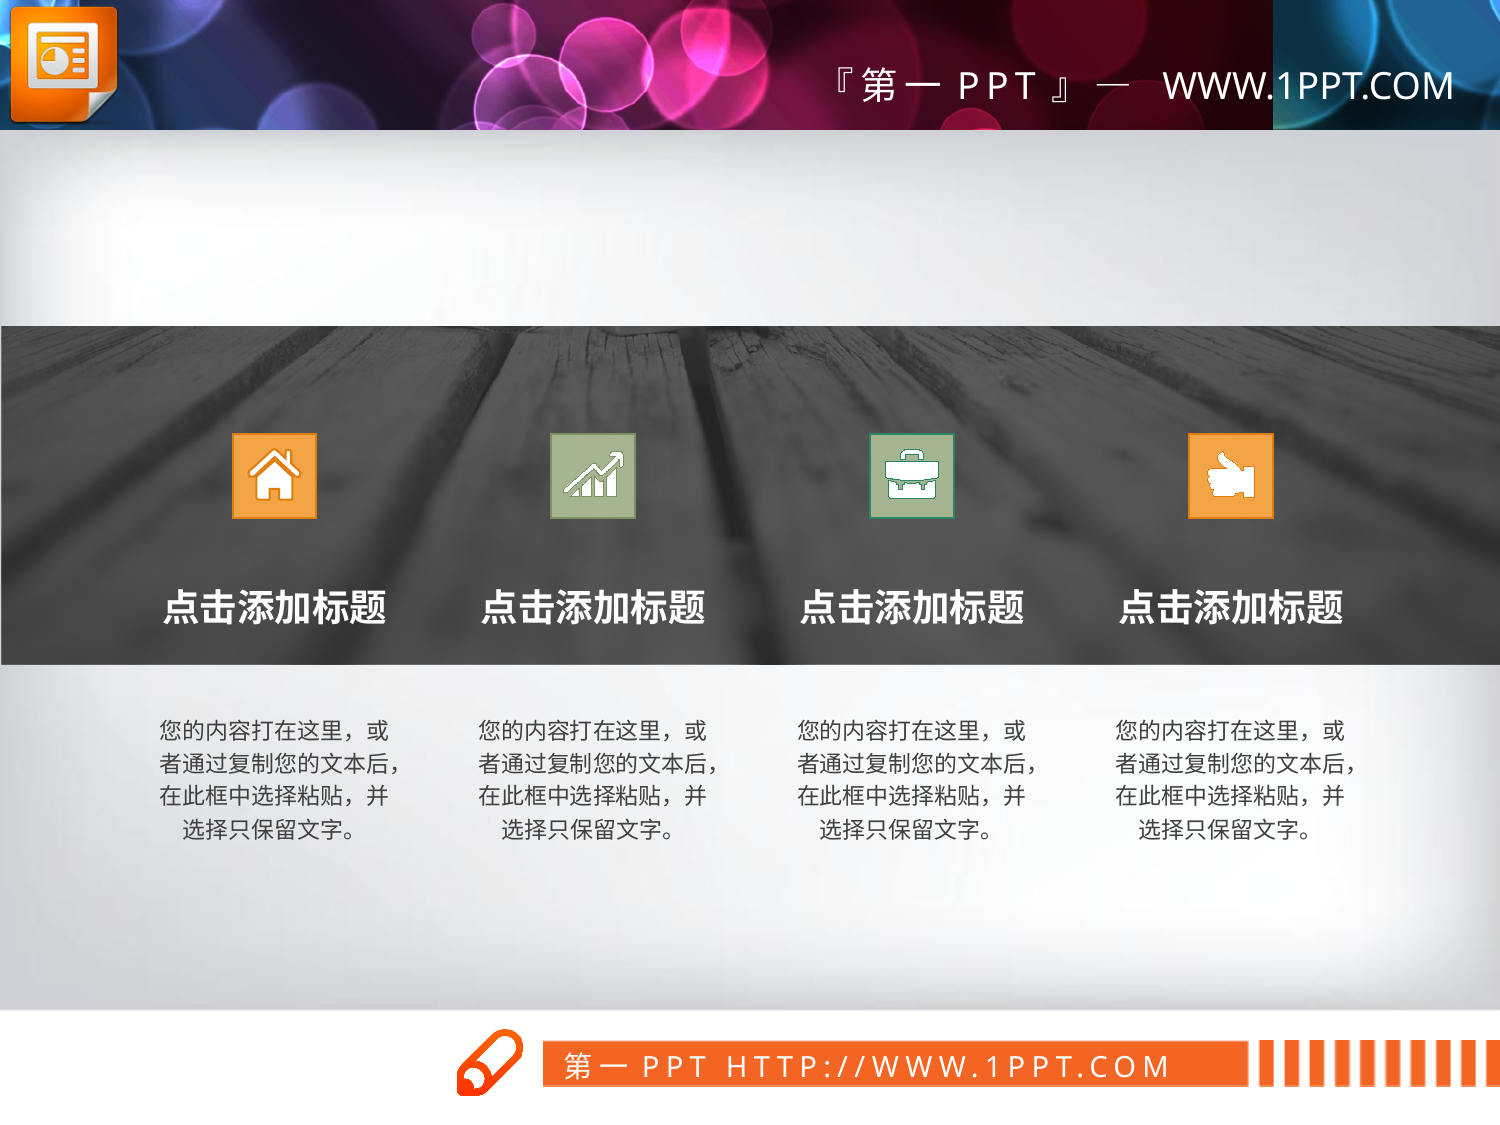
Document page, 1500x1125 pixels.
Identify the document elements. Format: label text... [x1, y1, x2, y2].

text_box 点击添加标题 [455, 576, 731, 637]
picture [0, 0, 1500, 1012]
text_box 您的内容打在这里，或者通过复制您的文本后，在此框中选择粘贴，并选择只保留文字。 [773, 703, 1051, 850]
text_box 点击添加标题 [1093, 576, 1369, 637]
text_box 您的内容打在这里，或者通过复制您的文本后，在此框中选择粘贴，并选择只保留文字。 [135, 703, 414, 850]
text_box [232, 433, 317, 518]
picture [543, 1040, 1500, 1087]
text_box 点击添加标题 [774, 576, 1050, 637]
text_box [869, 433, 955, 518]
text_box 点击添加标题 [136, 576, 412, 637]
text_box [1188, 433, 1273, 518]
text_box 您的内容打在这里，或者通过复制您的文本后，在此框中选择粘贴，并选择只保留文字。 [1091, 703, 1370, 850]
text_box 您的内容打在这里，或者通过复制您的文本后，在此框中选择粘贴，并选择只保留文字。 [454, 703, 733, 850]
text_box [551, 433, 636, 518]
text_box [1, 326, 1500, 665]
